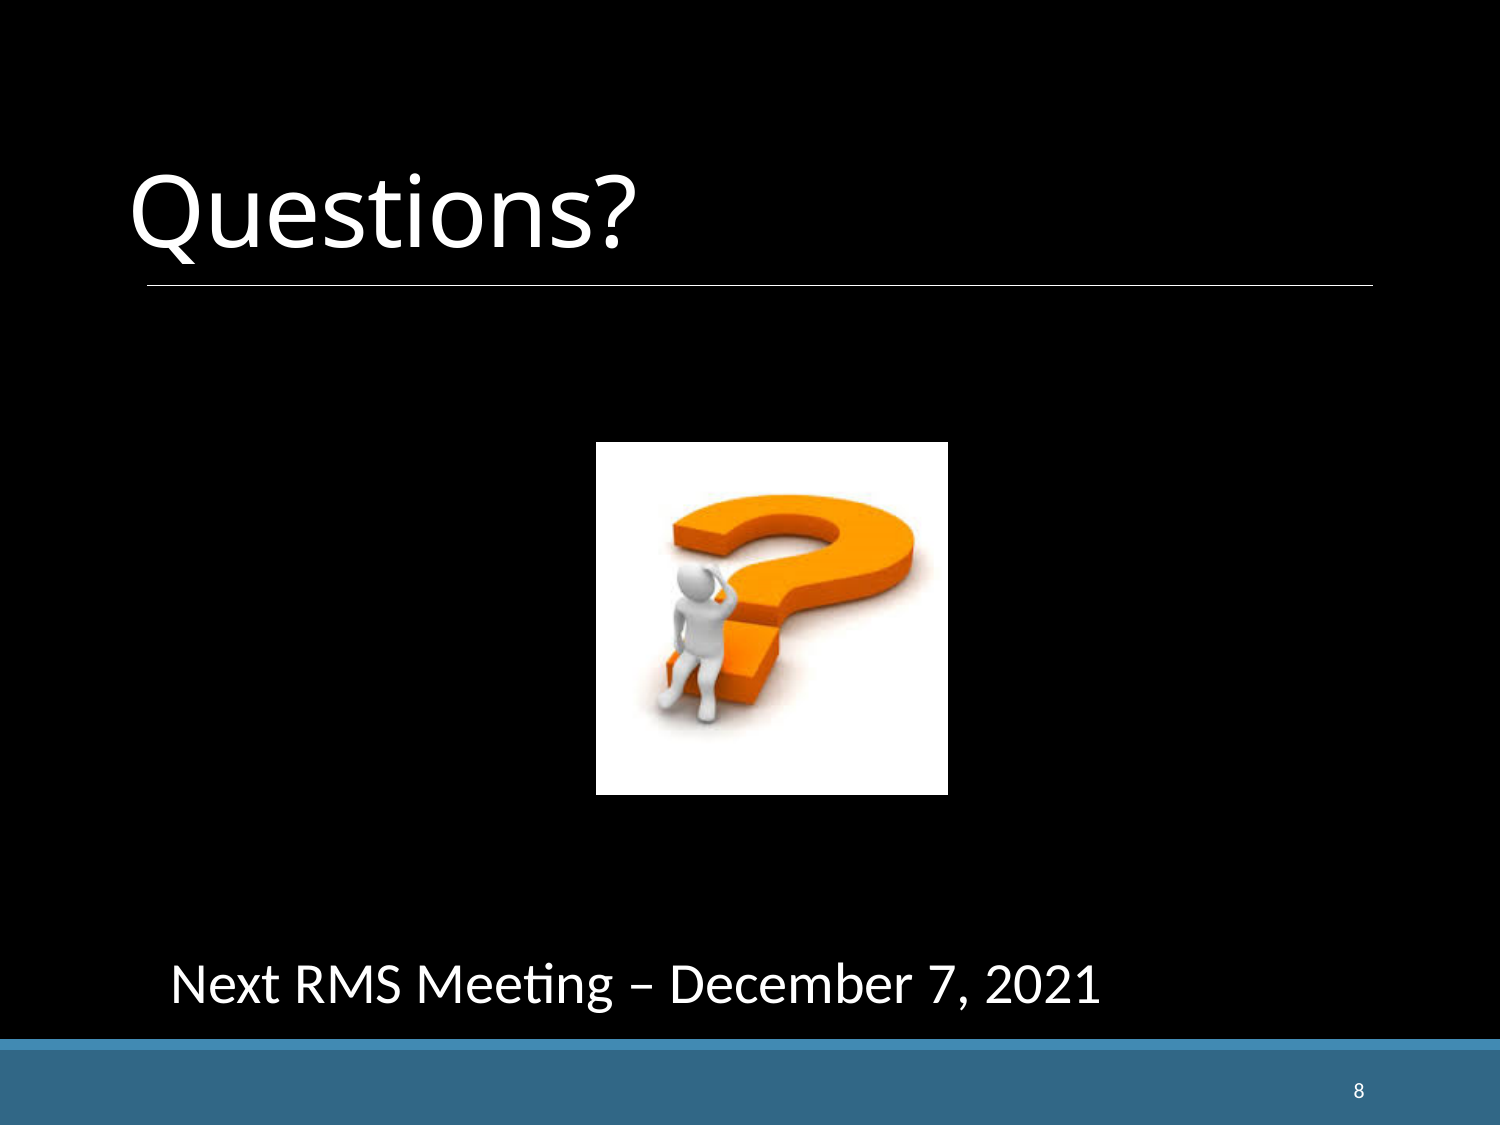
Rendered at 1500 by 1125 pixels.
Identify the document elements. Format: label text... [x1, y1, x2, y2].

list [595, 442, 949, 796]
title Questions? [112, 75, 1350, 275]
text_box Next RMS Meeting – December 7, 2021 [156, 937, 1118, 1023]
slide_number 8 [1218, 1059, 1380, 1120]
